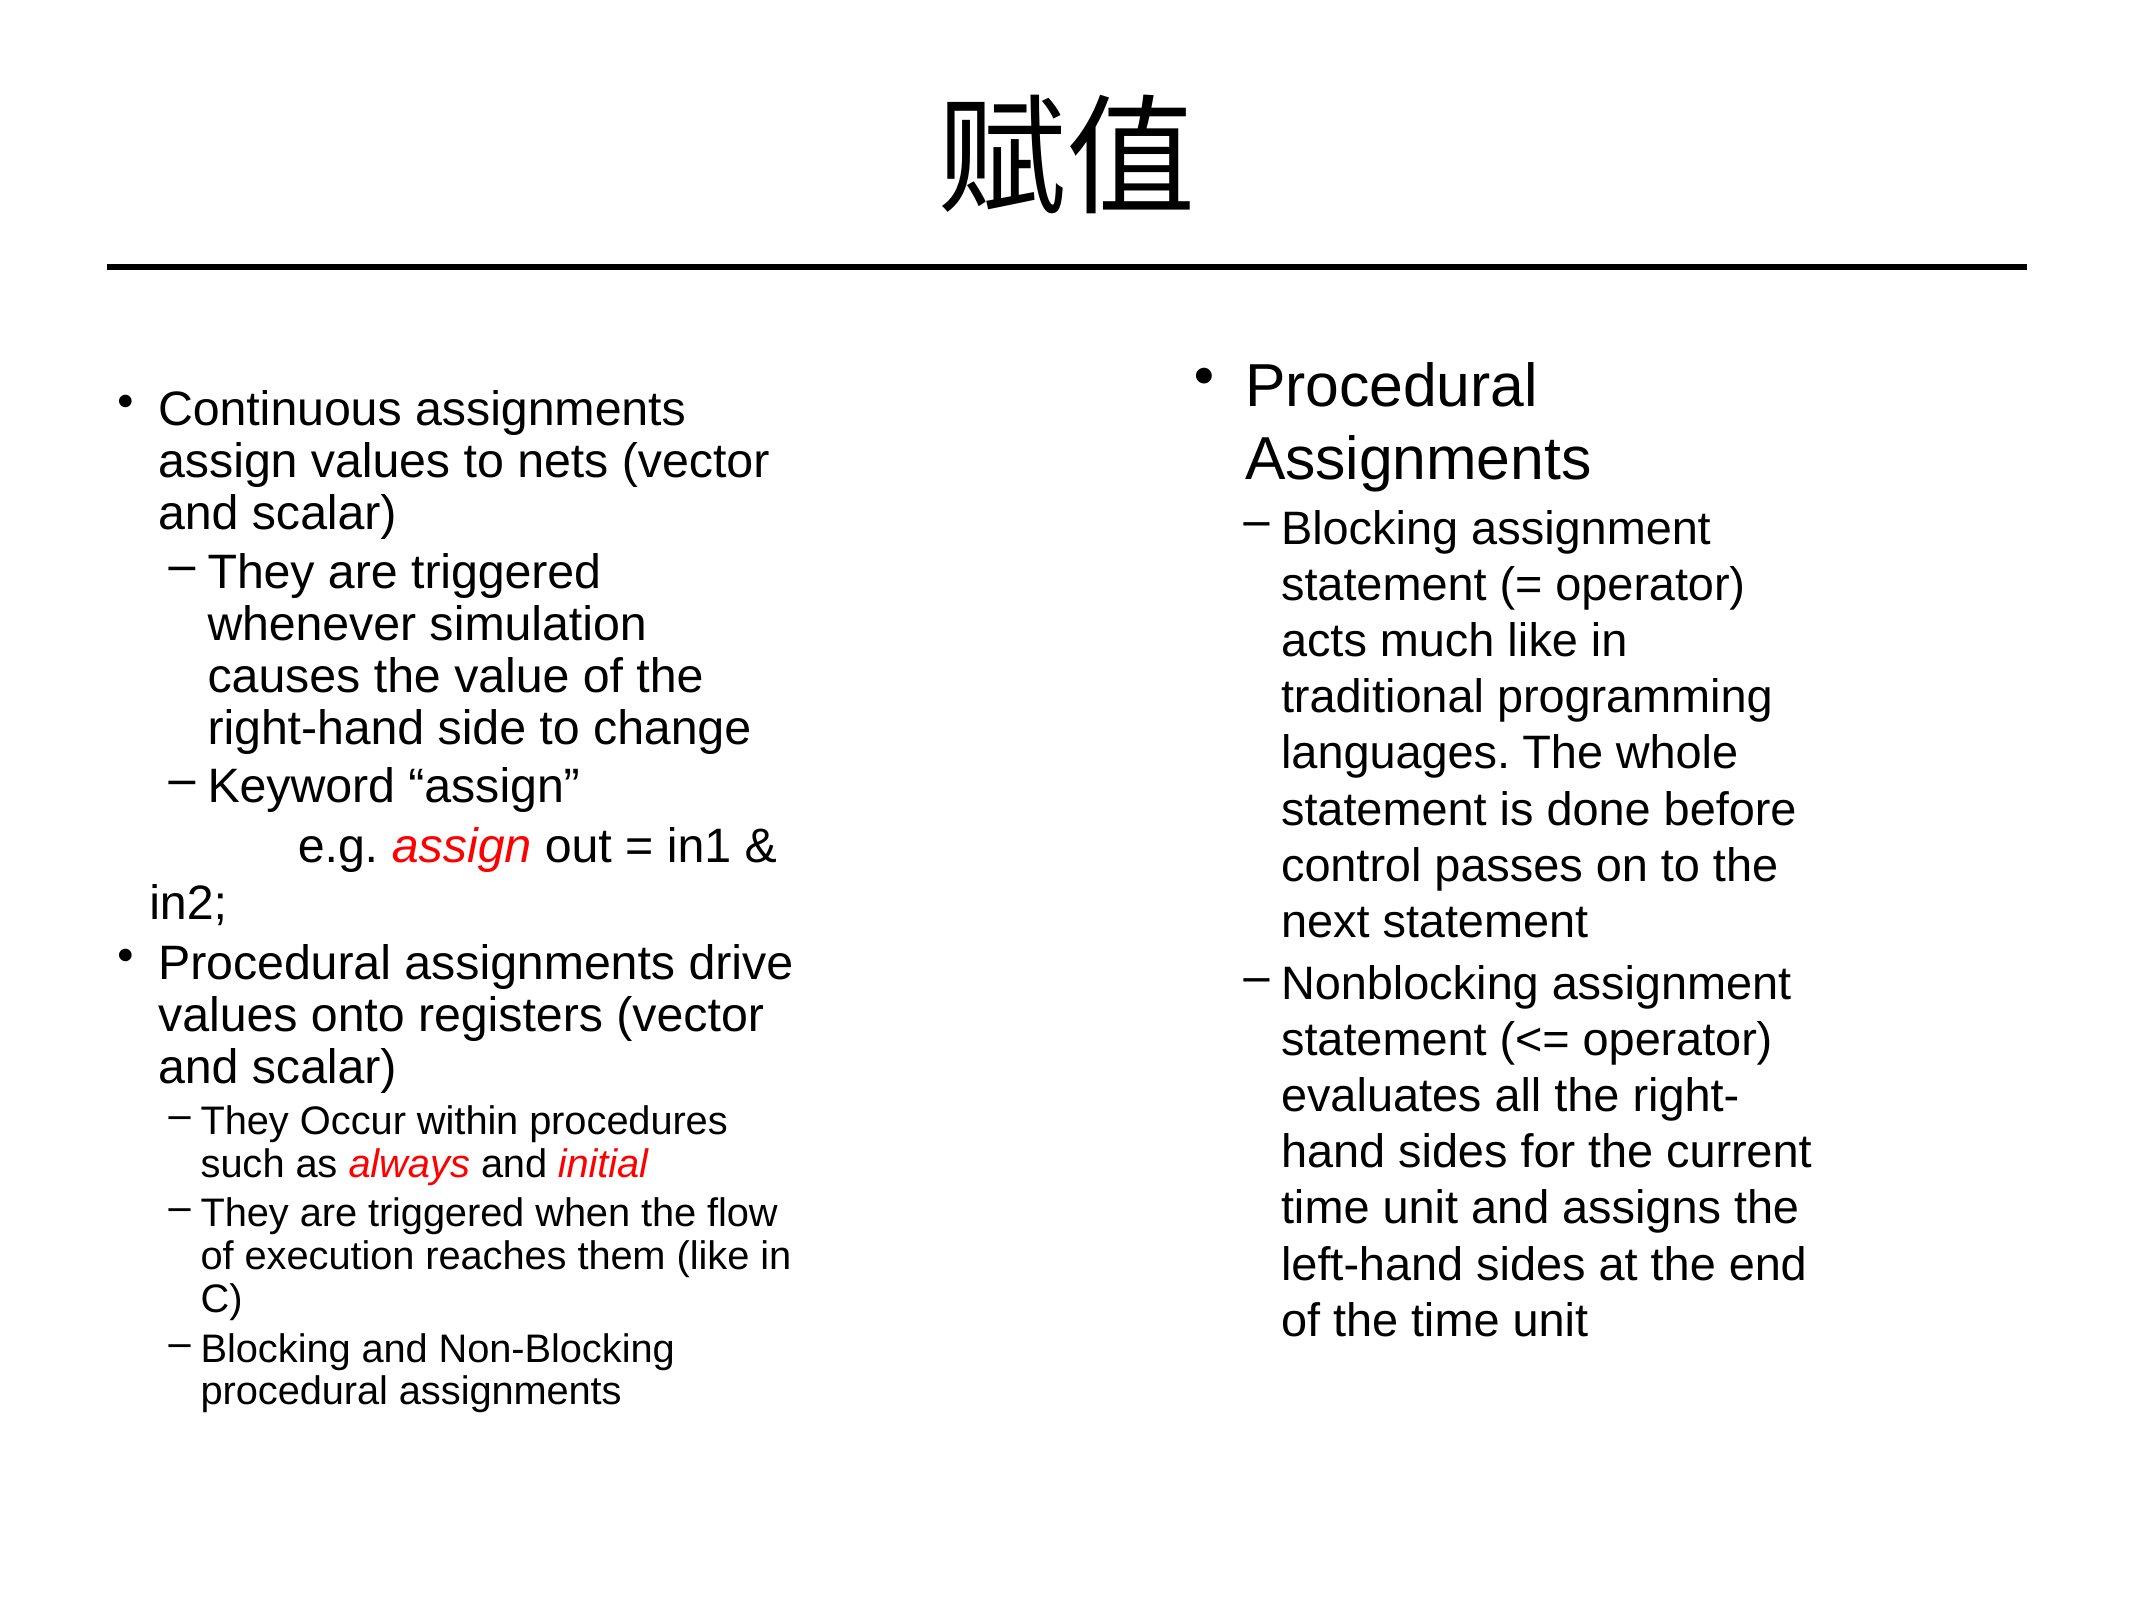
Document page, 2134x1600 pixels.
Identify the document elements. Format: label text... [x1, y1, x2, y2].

text_box Procedural Assignments Blocking assignment statement (= operator) acts much like in traditional programming languages. The whole statement is done before control passes on to the next statement Nonblocking assignment statement (<= operator) evaluates all the right-hand sides for the current time unit and assigns the left-hand sides at the end of the time unit [1183, 335, 1845, 1392]
list Continuous assignments assign values to nets (vector and scalar) They are triggered whenever simulation causes the value of the right-hand side to change Keyword “assign” e.g. assign out = in1 & in2; Procedural assignments drive values onto registers (vector and scalar) They Occur within procedures such as always and initial They are triggered when the flow of execution reaches them (like in C) Blocking and Non-Blocking procedural assignments [106, 372, 811, 1428]
title 赋值 [106, 63, 2028, 374]
